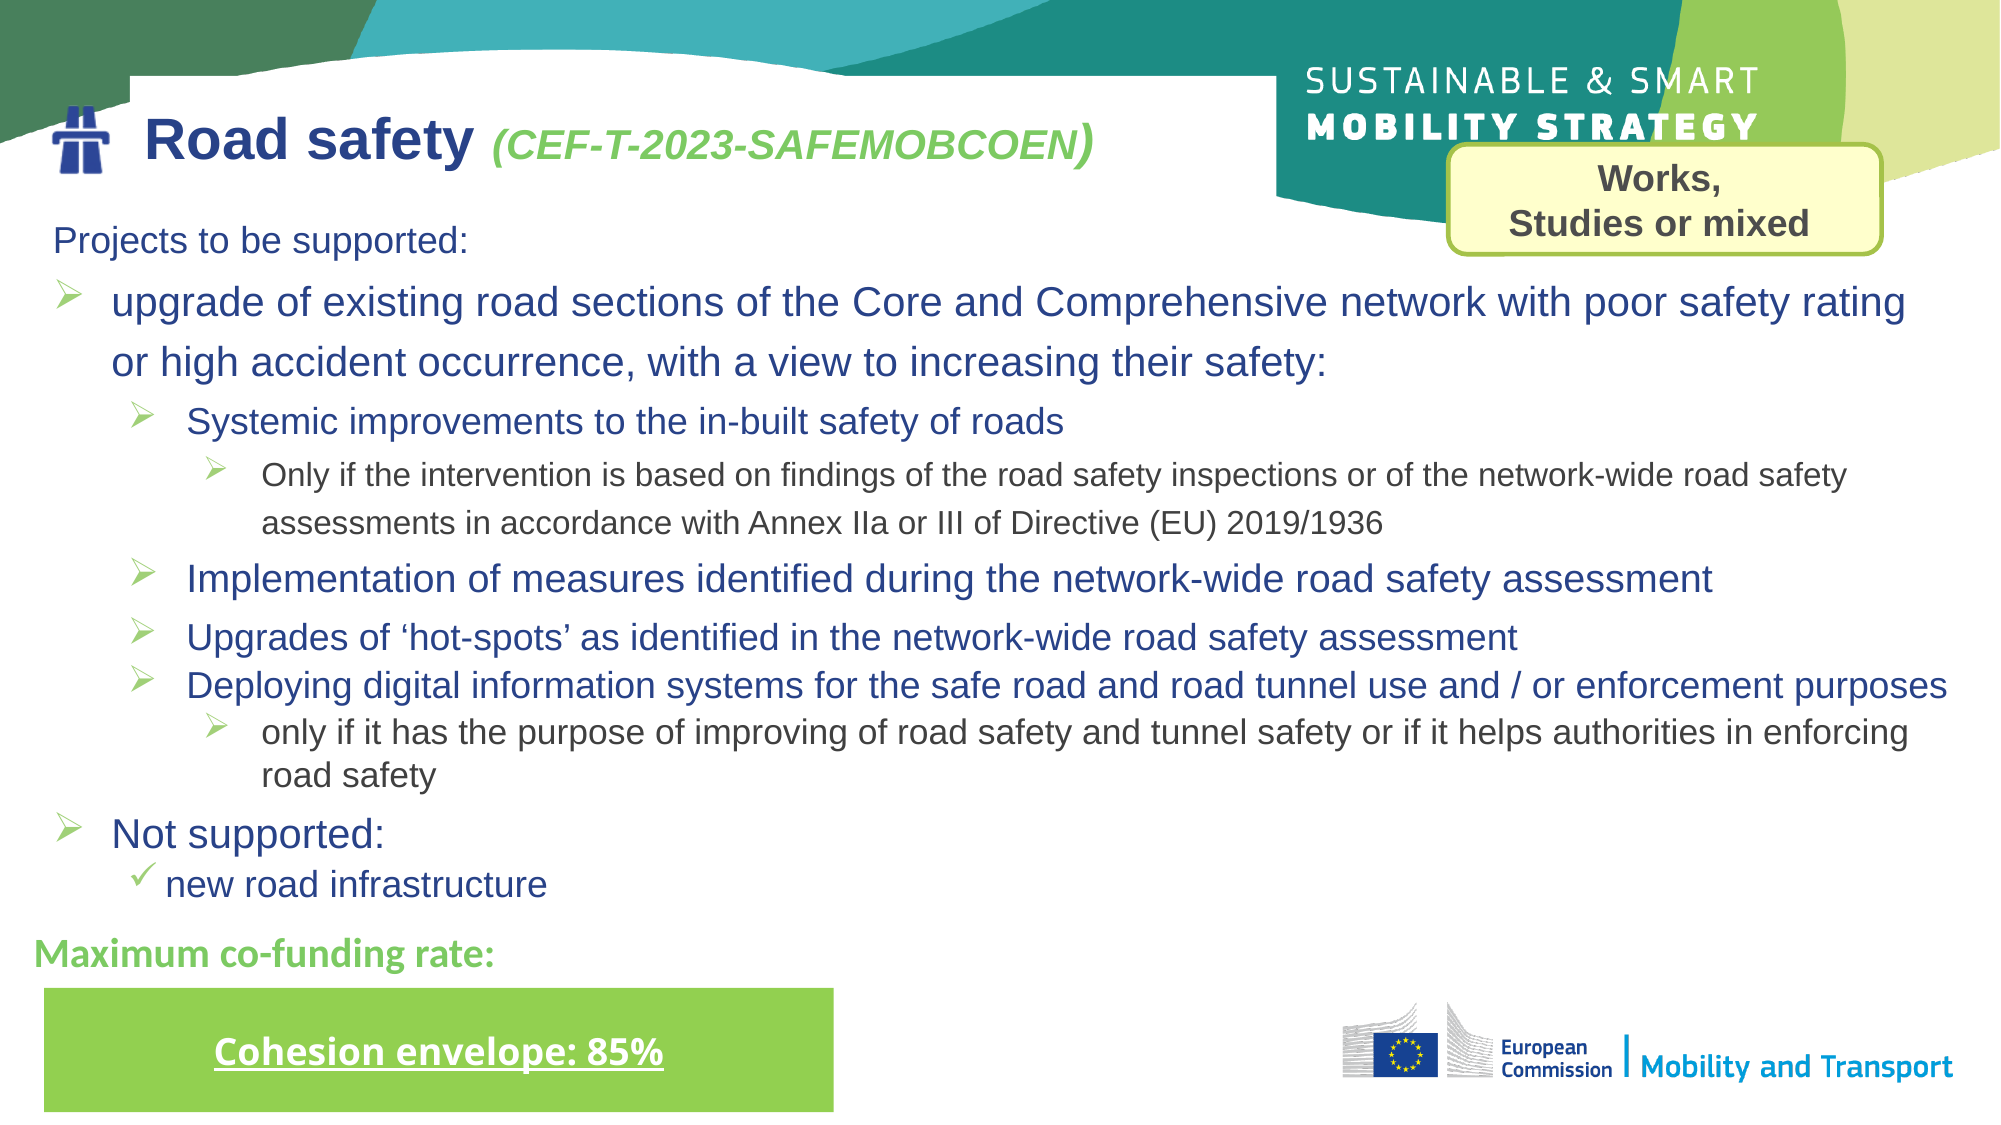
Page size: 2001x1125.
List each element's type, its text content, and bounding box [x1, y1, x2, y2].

text_box Cohesion envelope: 85% [44, 987, 834, 1113]
title Road safety (CEF-T-2023-SAFEMOBCOEN) [129, 75, 1277, 209]
picture [1901, 1065, 1907, 1073]
picture [0, 0, 2000, 227]
text_box Maximum co-funding rate: [18, 918, 704, 984]
list Projects to be supported: upgrade of existing road sections of the Core and Comprehensive network with poor safety rating or high accident occurrence, with a view to increasing their safety: Systemic improvements to the in-built safety of roads Only if the intervention is based on findings of the road safety inspections or of the network-wide road safety assessments in accordance with Annex IIa or III of Directive (EU) 2019/1936 Implementation of measures identified during the network-wide road safety assessment Upgrades of ‘hot-spots’ as identified in the network-wide road safety assessment Deploying digital information systems for the safe road and road tunnel use and / or enforcement purposes only if it has the purpose of improving of road safety and tunnel safety or if it helps authorities in enforcing road safety Not supported: new road infrastructure [37, 209, 1968, 985]
text_box Works, Studies or mixed [1448, 144, 1882, 255]
picture [1342, 1002, 1953, 1083]
